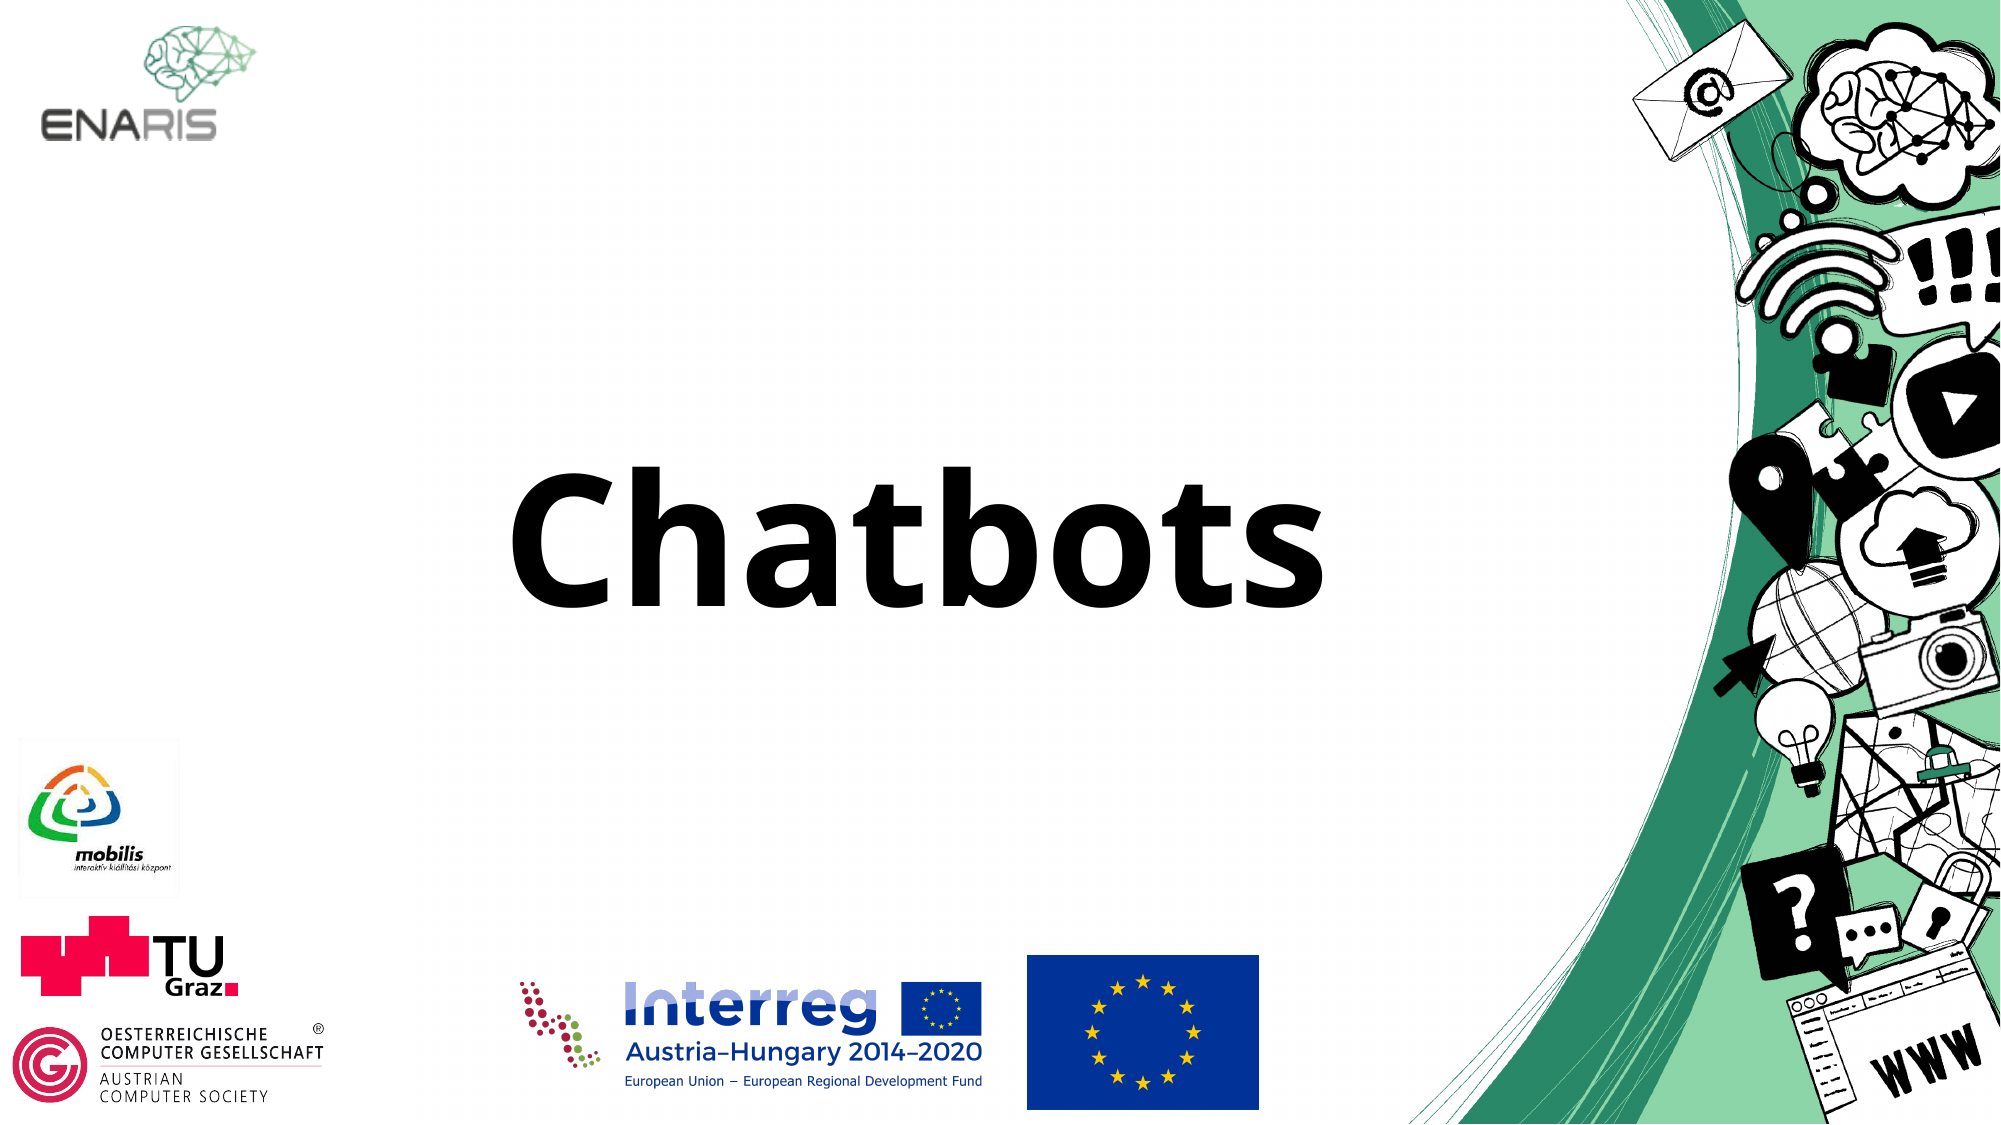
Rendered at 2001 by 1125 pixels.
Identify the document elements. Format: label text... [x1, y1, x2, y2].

picture [12, 1023, 324, 1103]
picture [41, 26, 258, 141]
picture [21, 916, 238, 996]
picture [414, 0, 2001, 1124]
title Chatbots [304, 402, 1529, 654]
picture [18, 738, 180, 899]
